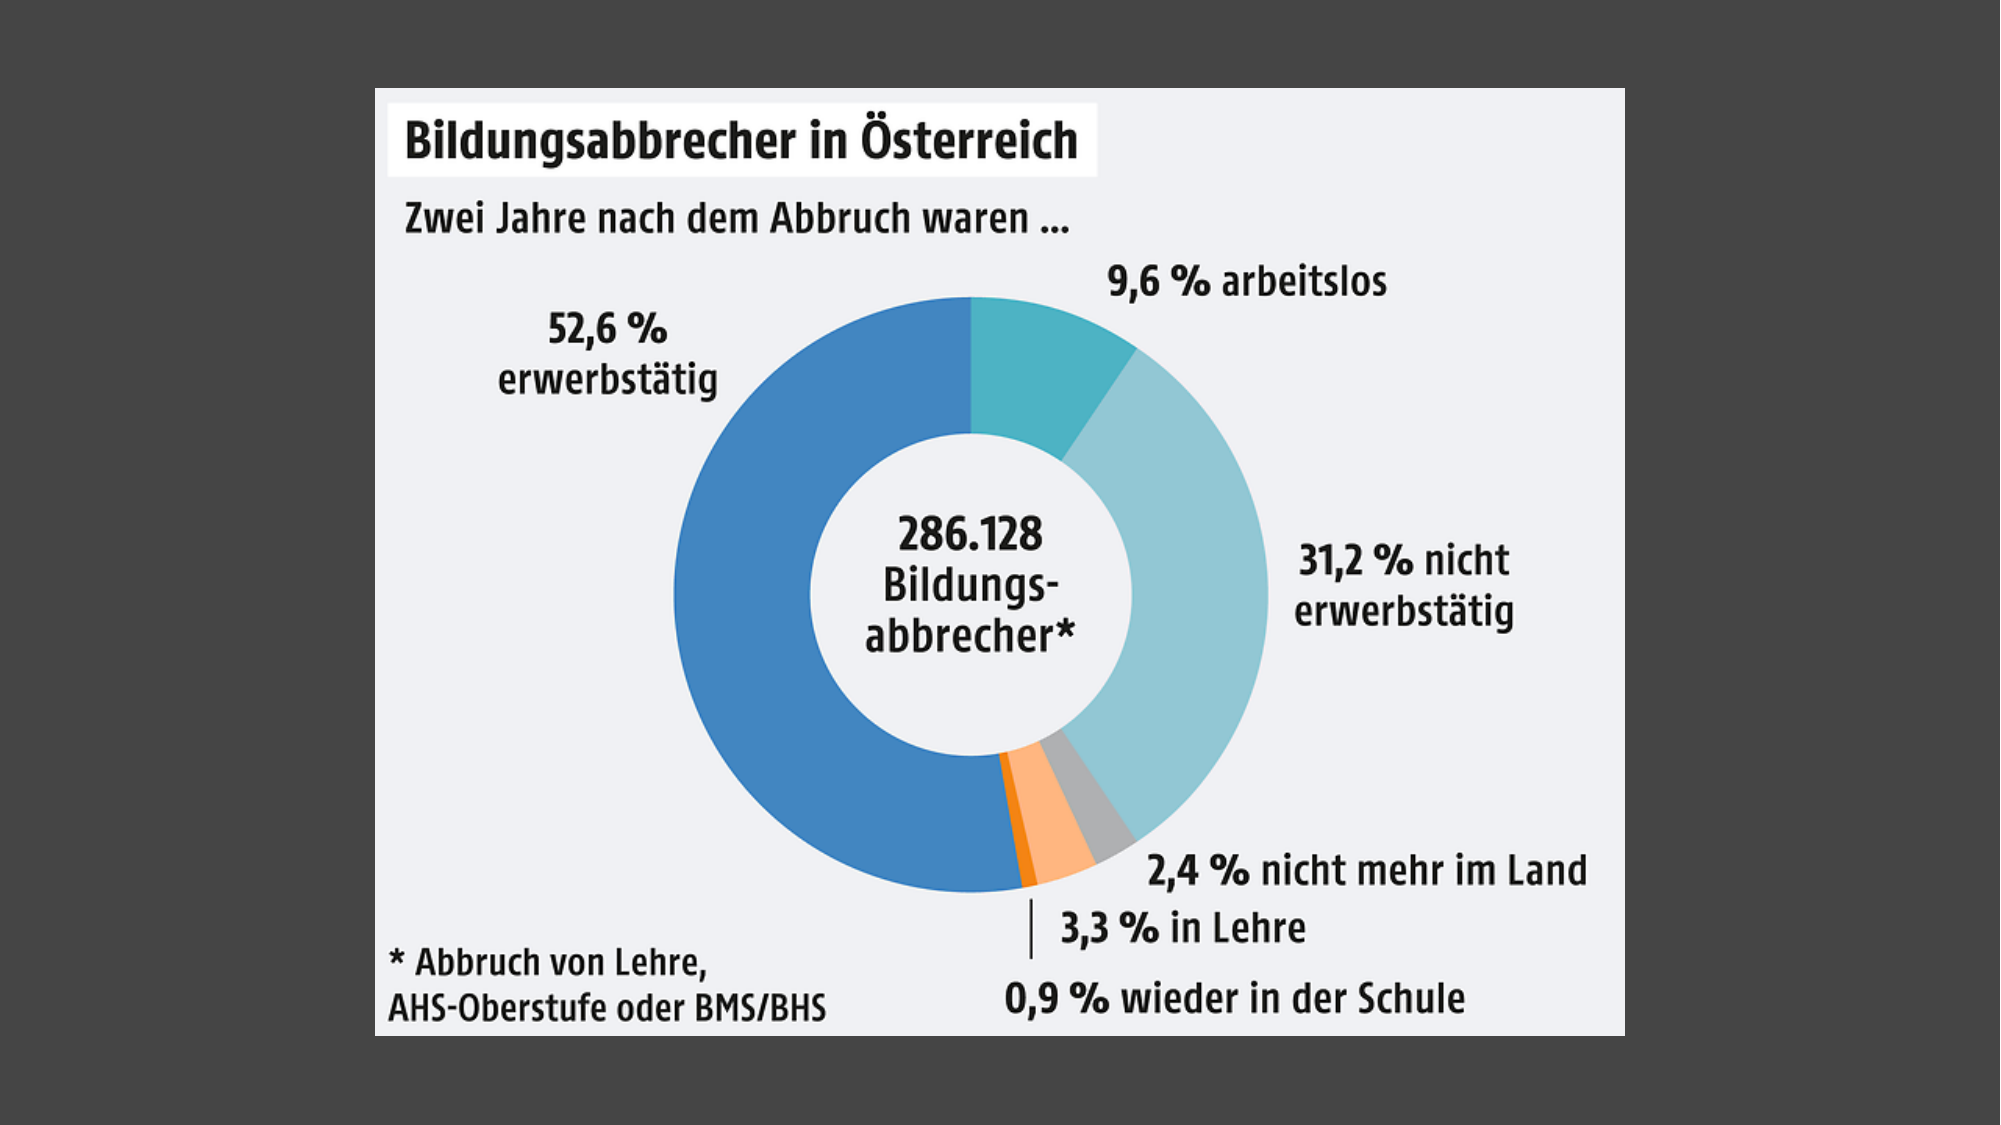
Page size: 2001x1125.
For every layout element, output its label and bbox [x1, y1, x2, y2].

picture [374, 88, 1625, 1036]
